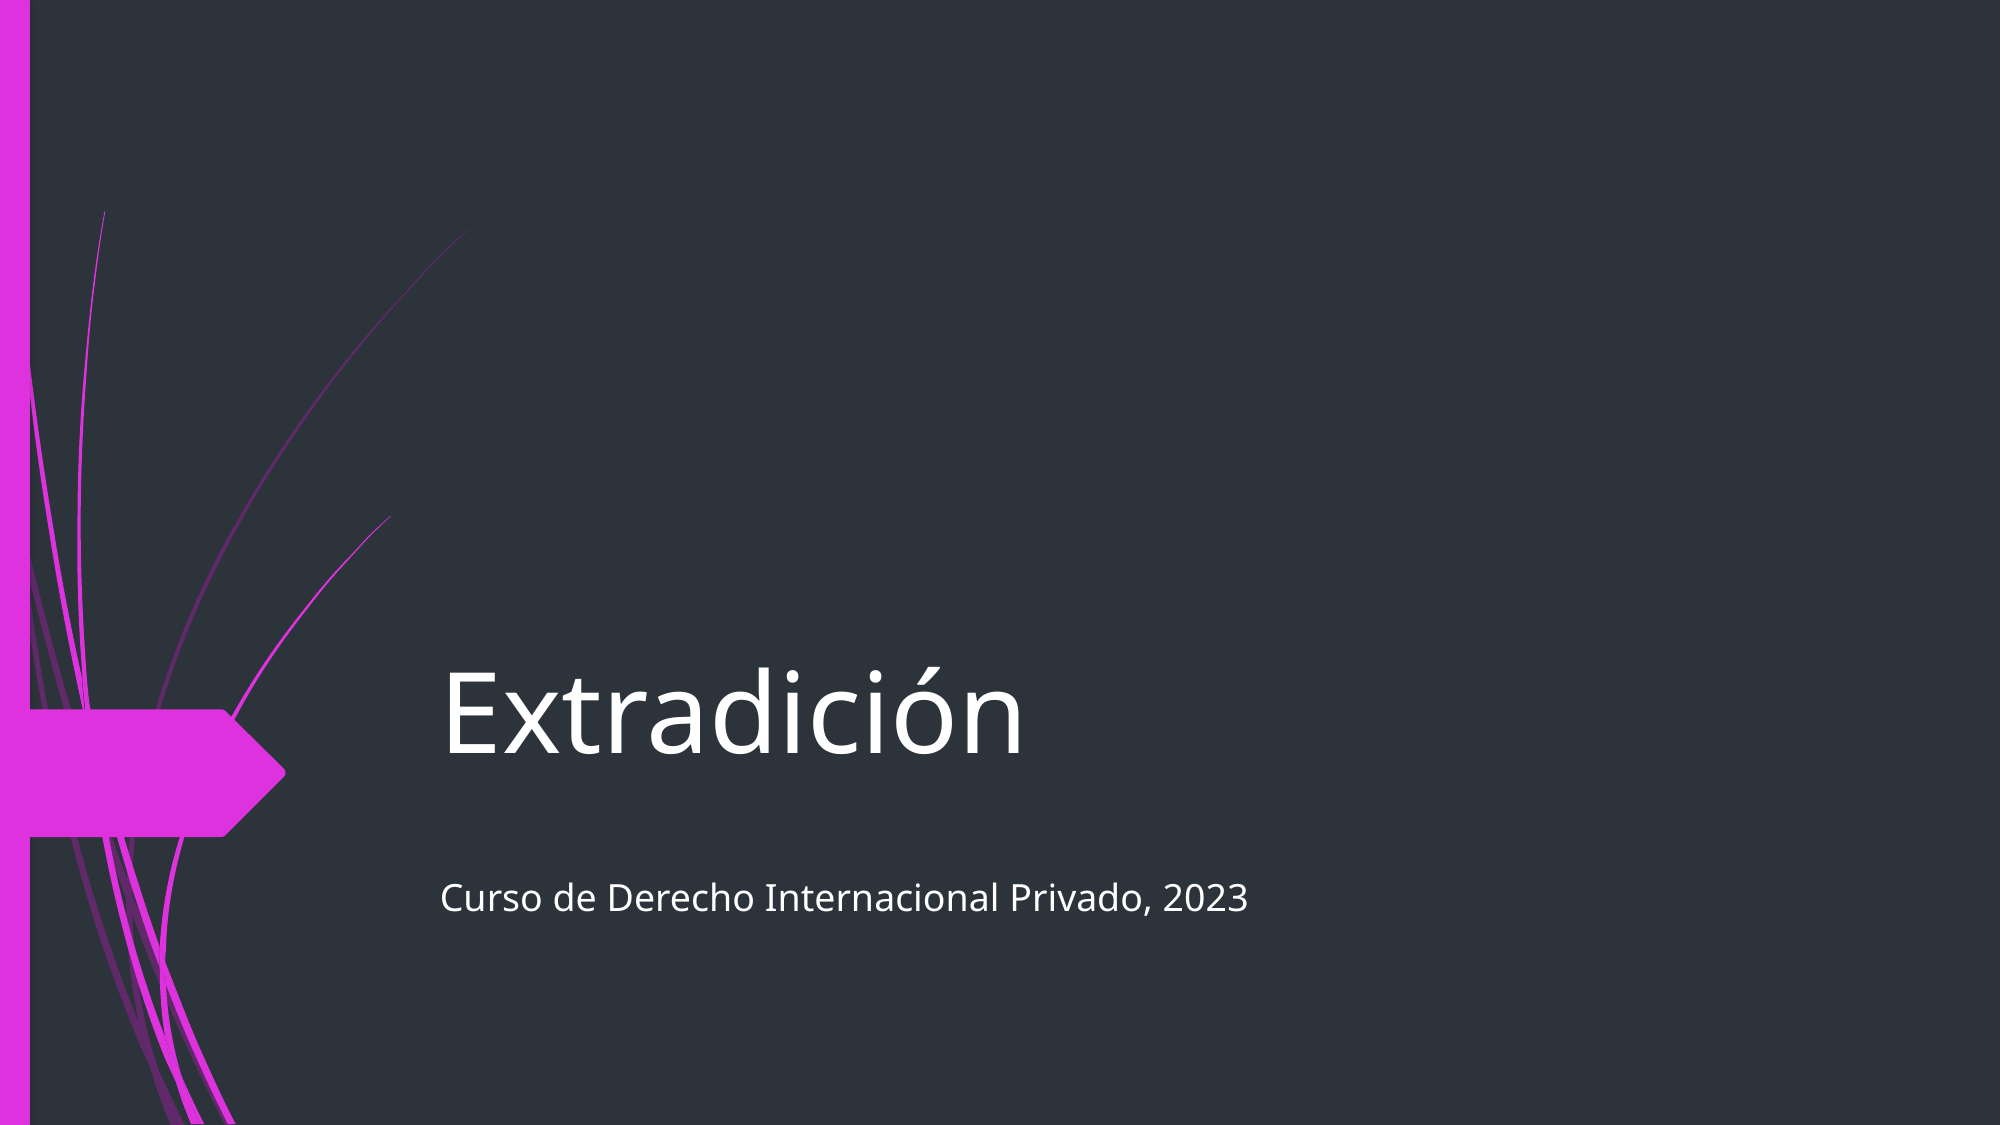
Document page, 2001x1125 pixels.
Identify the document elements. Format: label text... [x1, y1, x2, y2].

title Extradición [424, 412, 1888, 784]
subtitle Curso de Derecho Internacional Privado, 2023 [424, 866, 1888, 1052]
